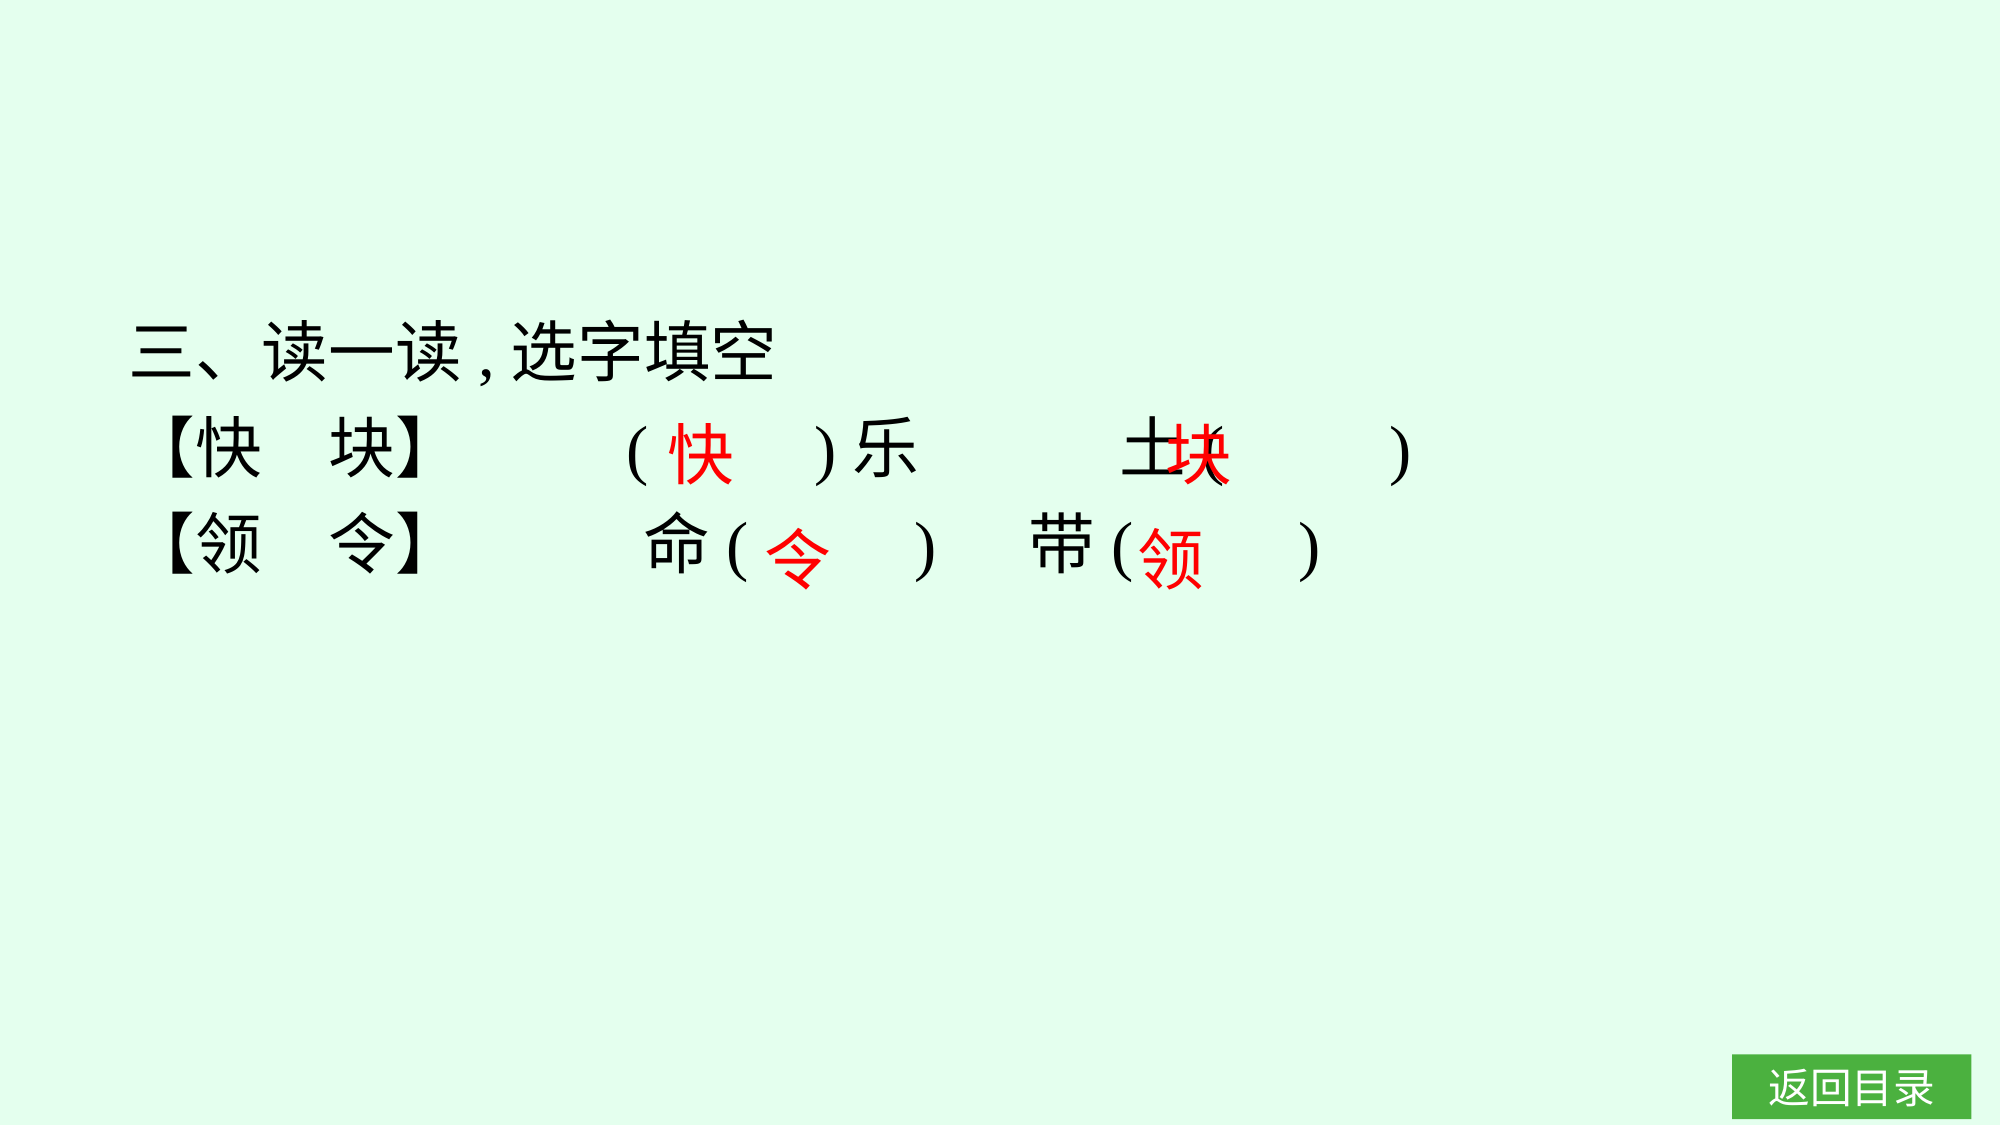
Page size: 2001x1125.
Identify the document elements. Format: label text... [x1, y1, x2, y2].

text_box 块 [1150, 365, 1247, 501]
text_box 快 [652, 365, 749, 501]
text_box 三、读一读,选字填空 【快 块】 ( )乐 土( ) 【领 令】 命( ) 带( ) [113, 286, 1887, 590]
text_box 领 [1123, 470, 1220, 605]
text_box 令 [749, 470, 847, 605]
